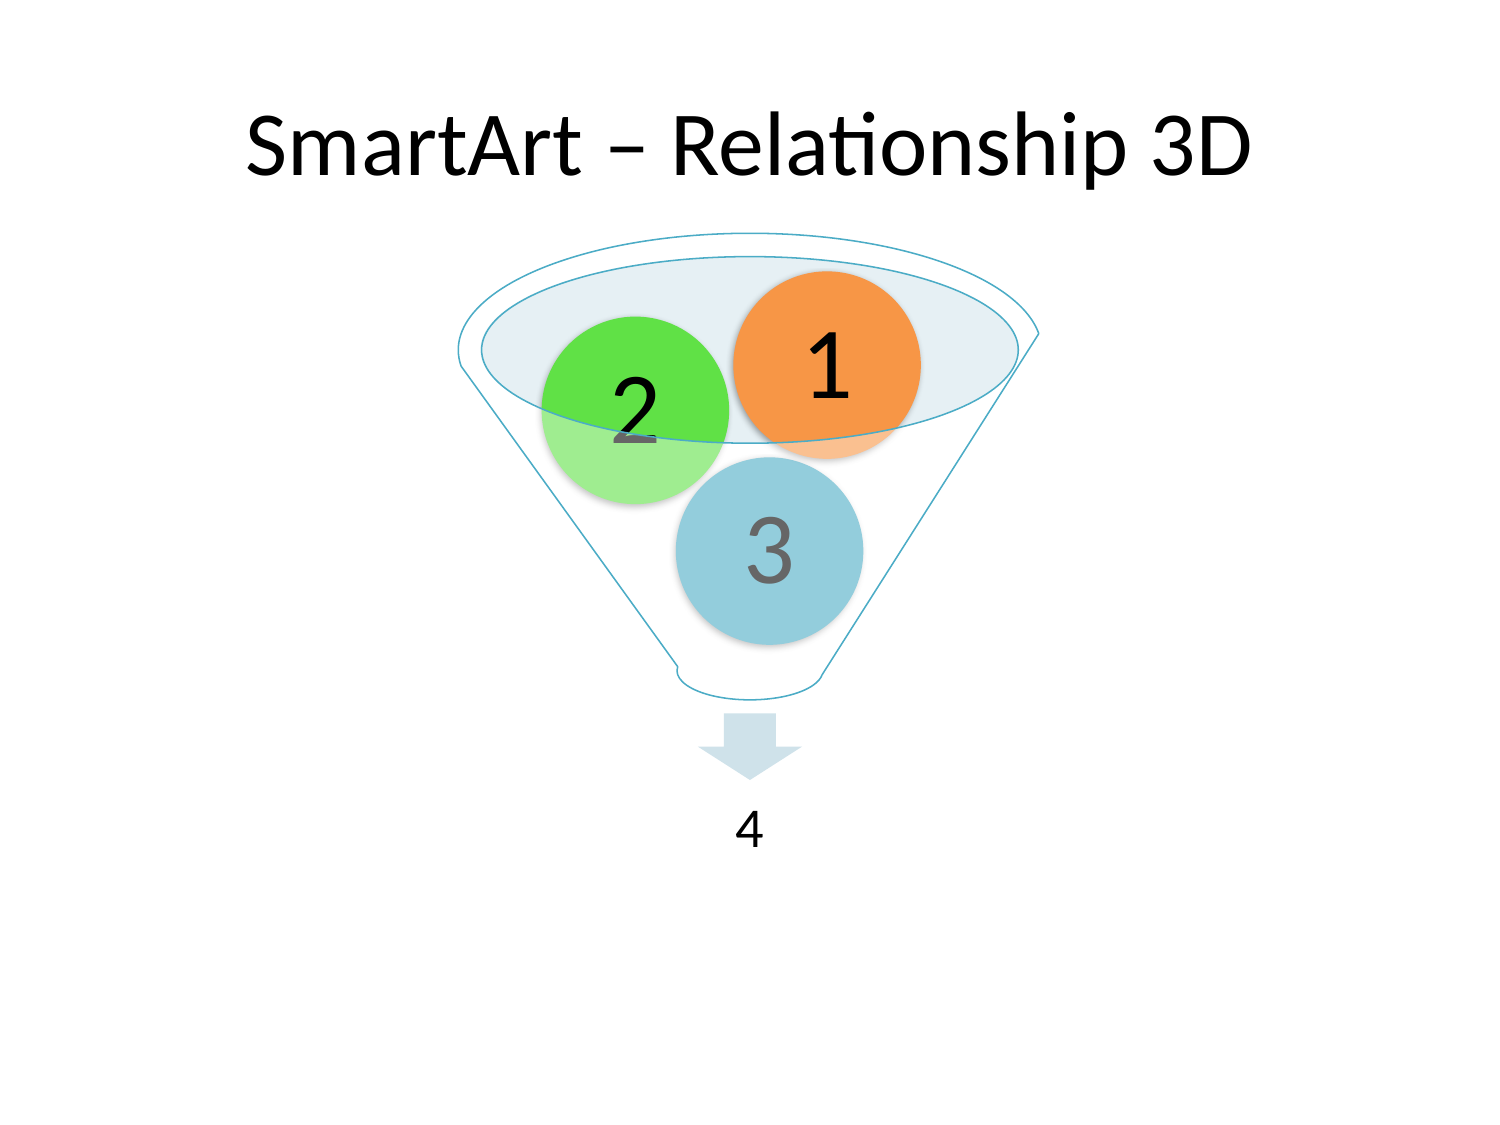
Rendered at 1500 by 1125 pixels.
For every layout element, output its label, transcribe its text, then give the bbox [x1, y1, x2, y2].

title SmartArt – Relationship 3D [75, 45, 1425, 233]
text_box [249, 228, 1251, 897]
